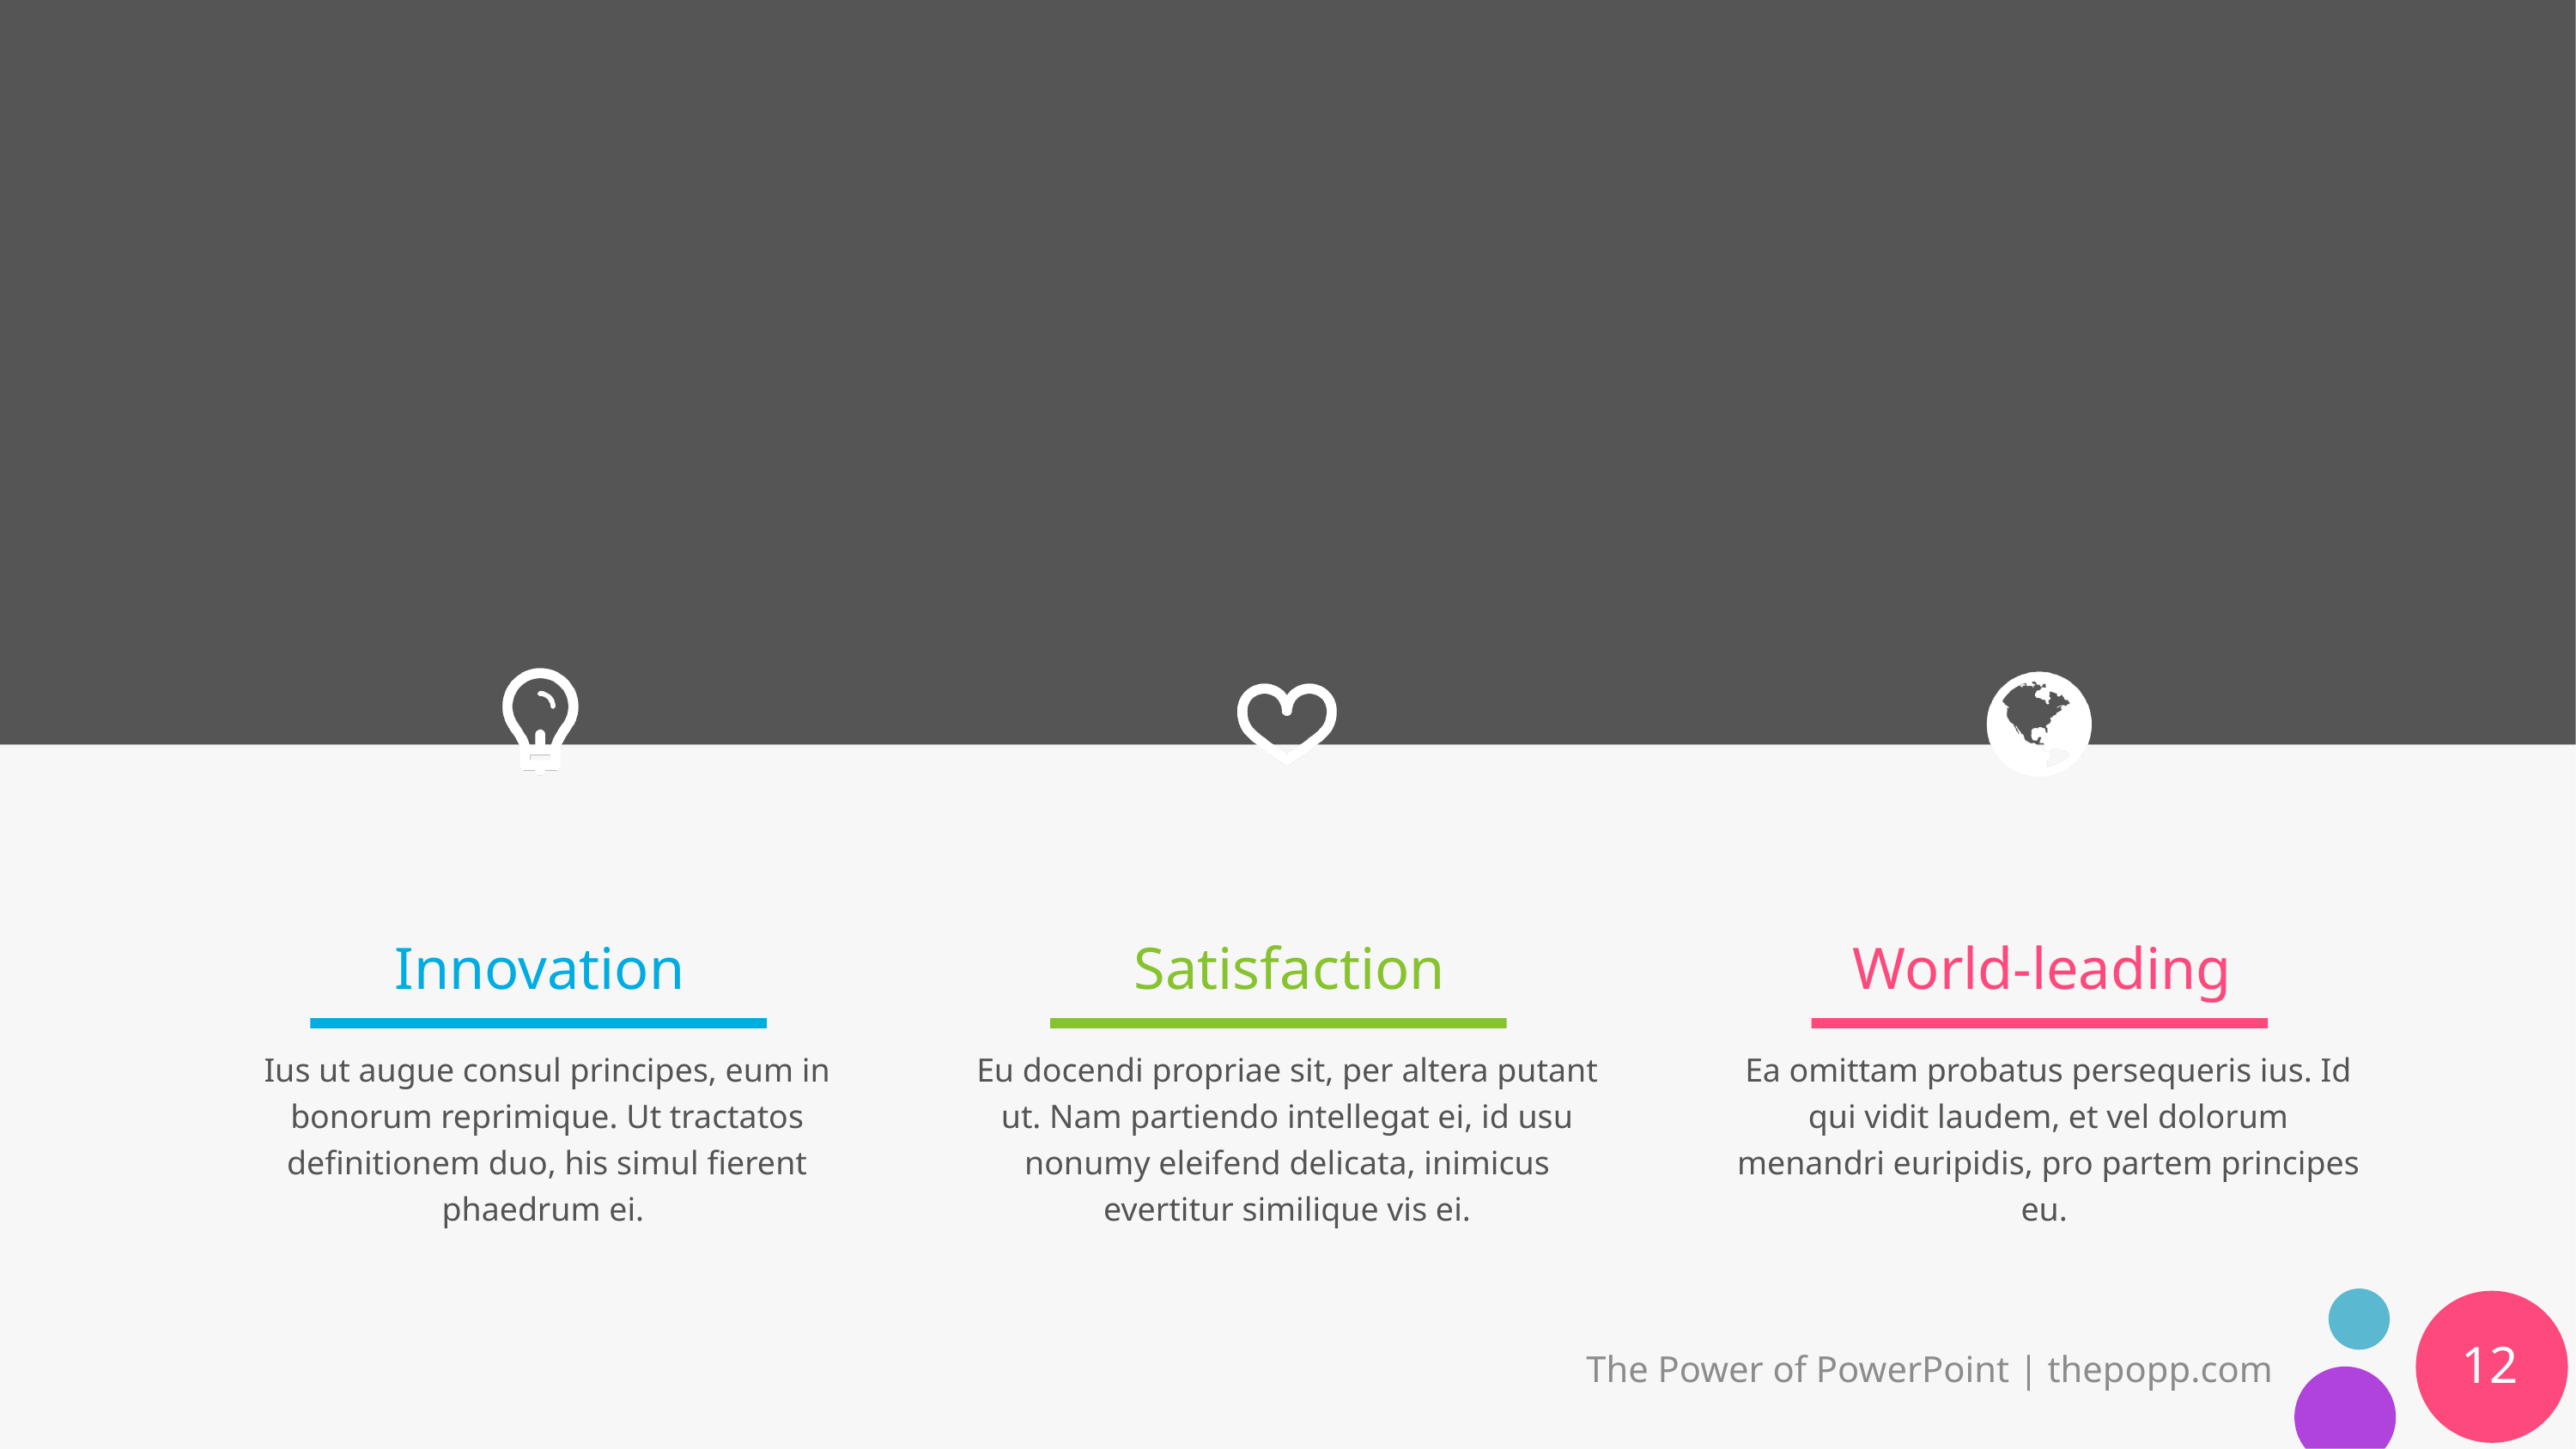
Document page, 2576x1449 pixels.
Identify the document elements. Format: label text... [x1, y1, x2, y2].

list Eu docendi propriae sit, per altera putant ut. Nam partiendo intellegat ei, id usu nonumy eleifend delicata, inimicus evertitur similique vis ei. [952, 1030, 1623, 1282]
list World-leading [1746, 906, 2339, 1009]
list Ea omittam probatus persequeris ius. Id qui vidit laudem, et vel dolorum menandri euripidis, pro partem principes eu. [1714, 1030, 2384, 1282]
list Satisfaction [993, 906, 1587, 1009]
slide_number 12 [2414, 1328, 2567, 1406]
picture [0, 0, 2576, 785]
list Innovation [243, 906, 837, 1009]
list Ius ut augue consul principes, eum in bonorum reprimique. Ut tractatos definitionem duo, his simul fierent phaedrum ei. [212, 1030, 883, 1282]
footer The Power of PowerPoint | thepopp.com [1479, 1332, 2296, 1410]
